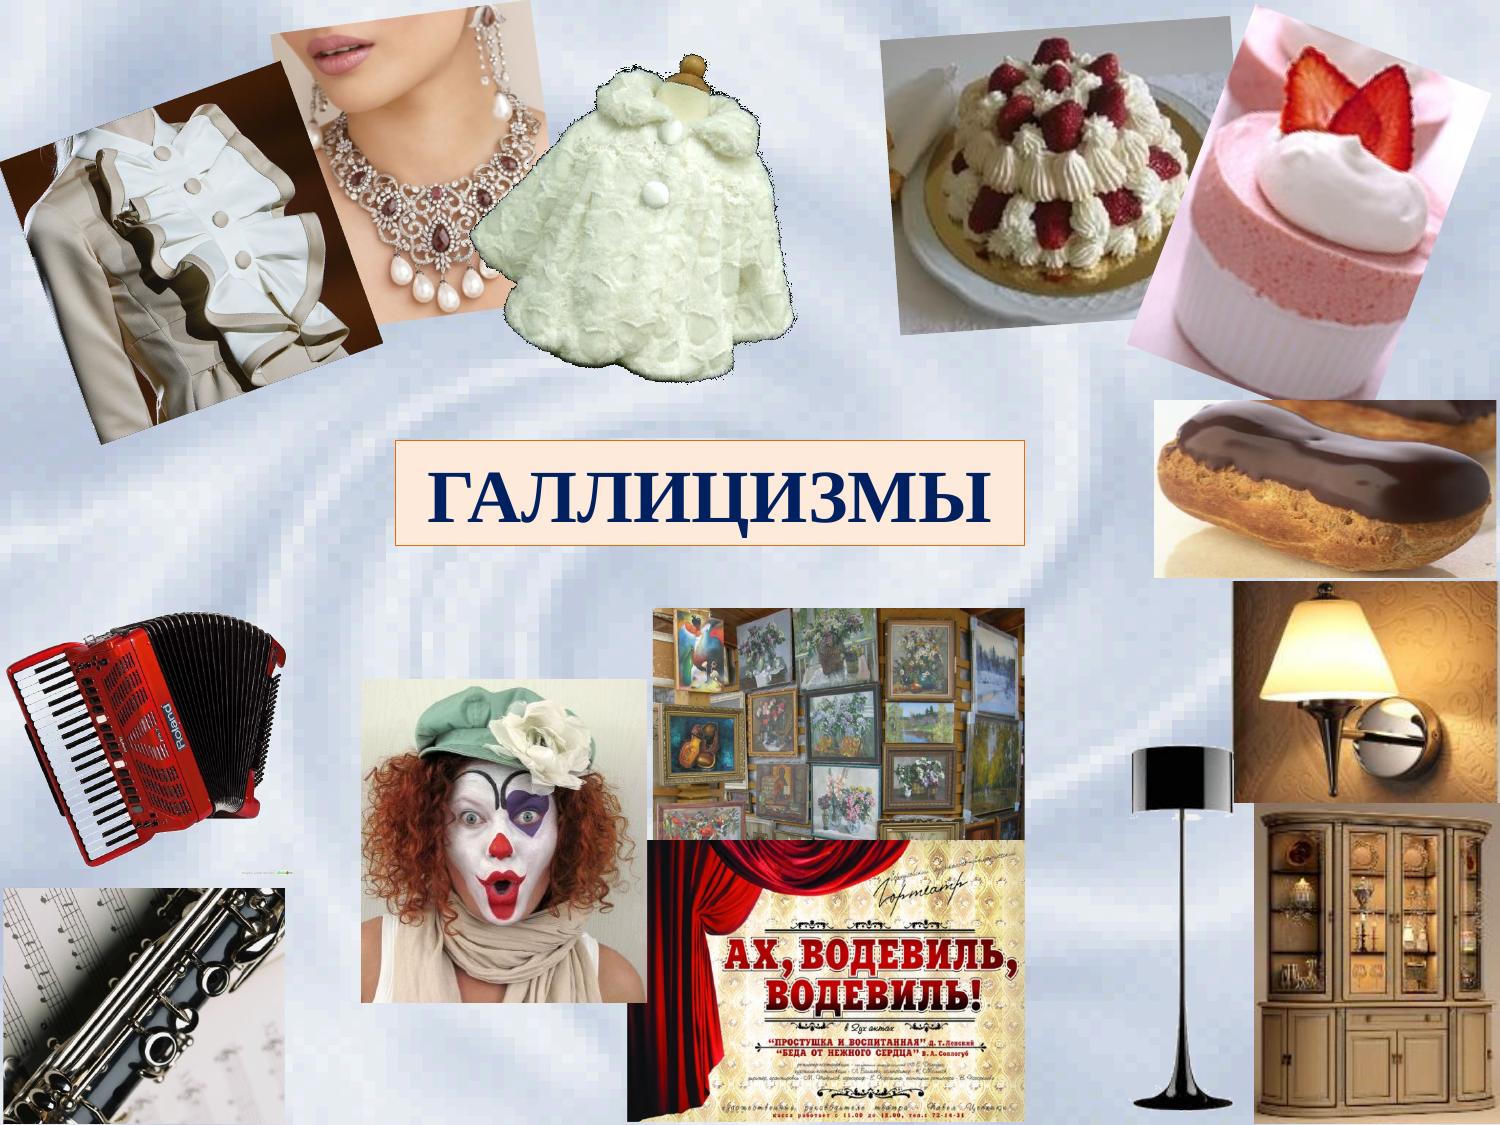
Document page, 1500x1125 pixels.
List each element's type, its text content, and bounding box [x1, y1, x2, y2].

picture [880, 3, 1497, 578]
picture [3, 605, 316, 1125]
text_box ГАЛЛИЦИЗМЫ [395, 440, 1025, 546]
picture [1126, 581, 1500, 1125]
picture [360, 608, 1025, 1122]
picture [0, 0, 857, 445]
